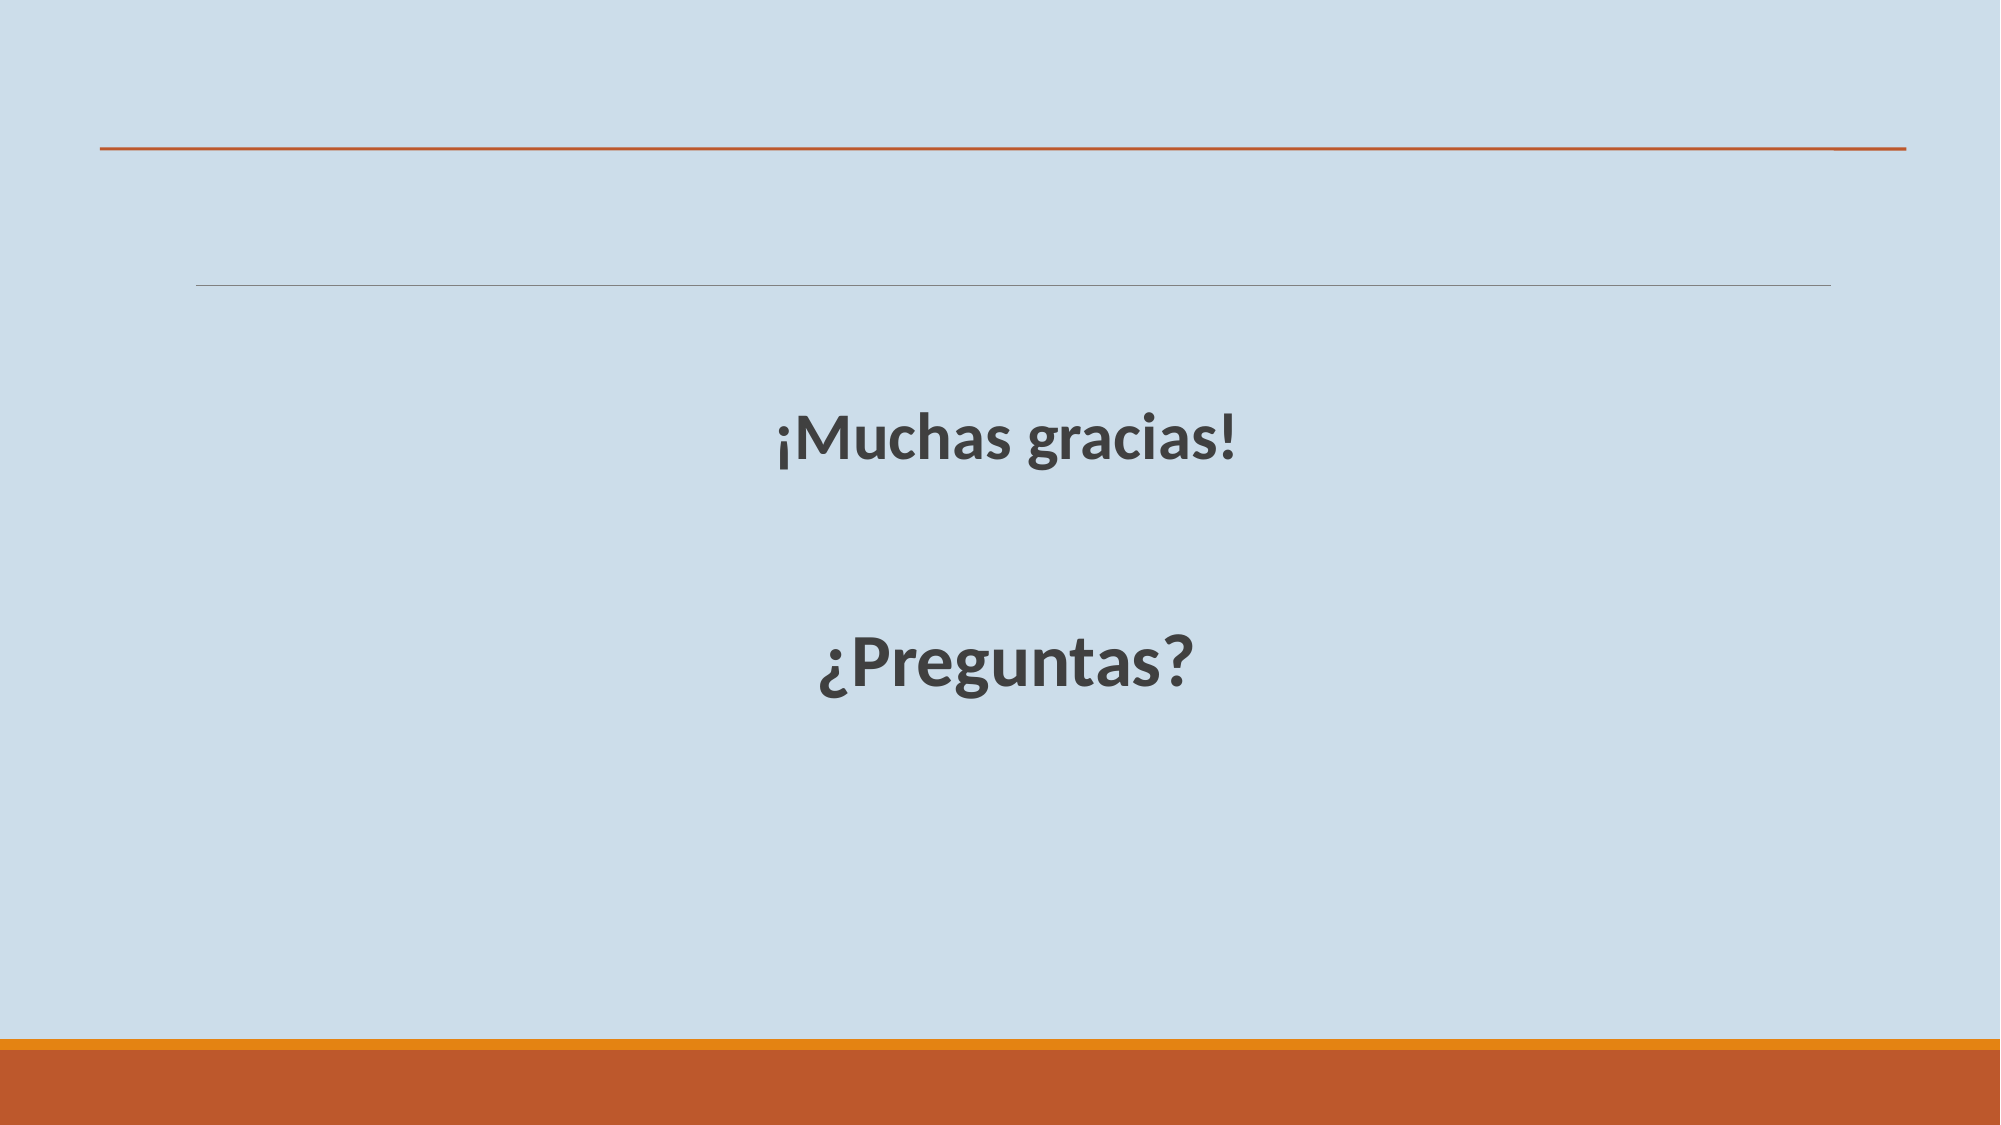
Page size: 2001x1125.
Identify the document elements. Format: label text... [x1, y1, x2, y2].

list ¡Muchas gracias! ¿Preguntas? [324, 174, 1689, 1005]
